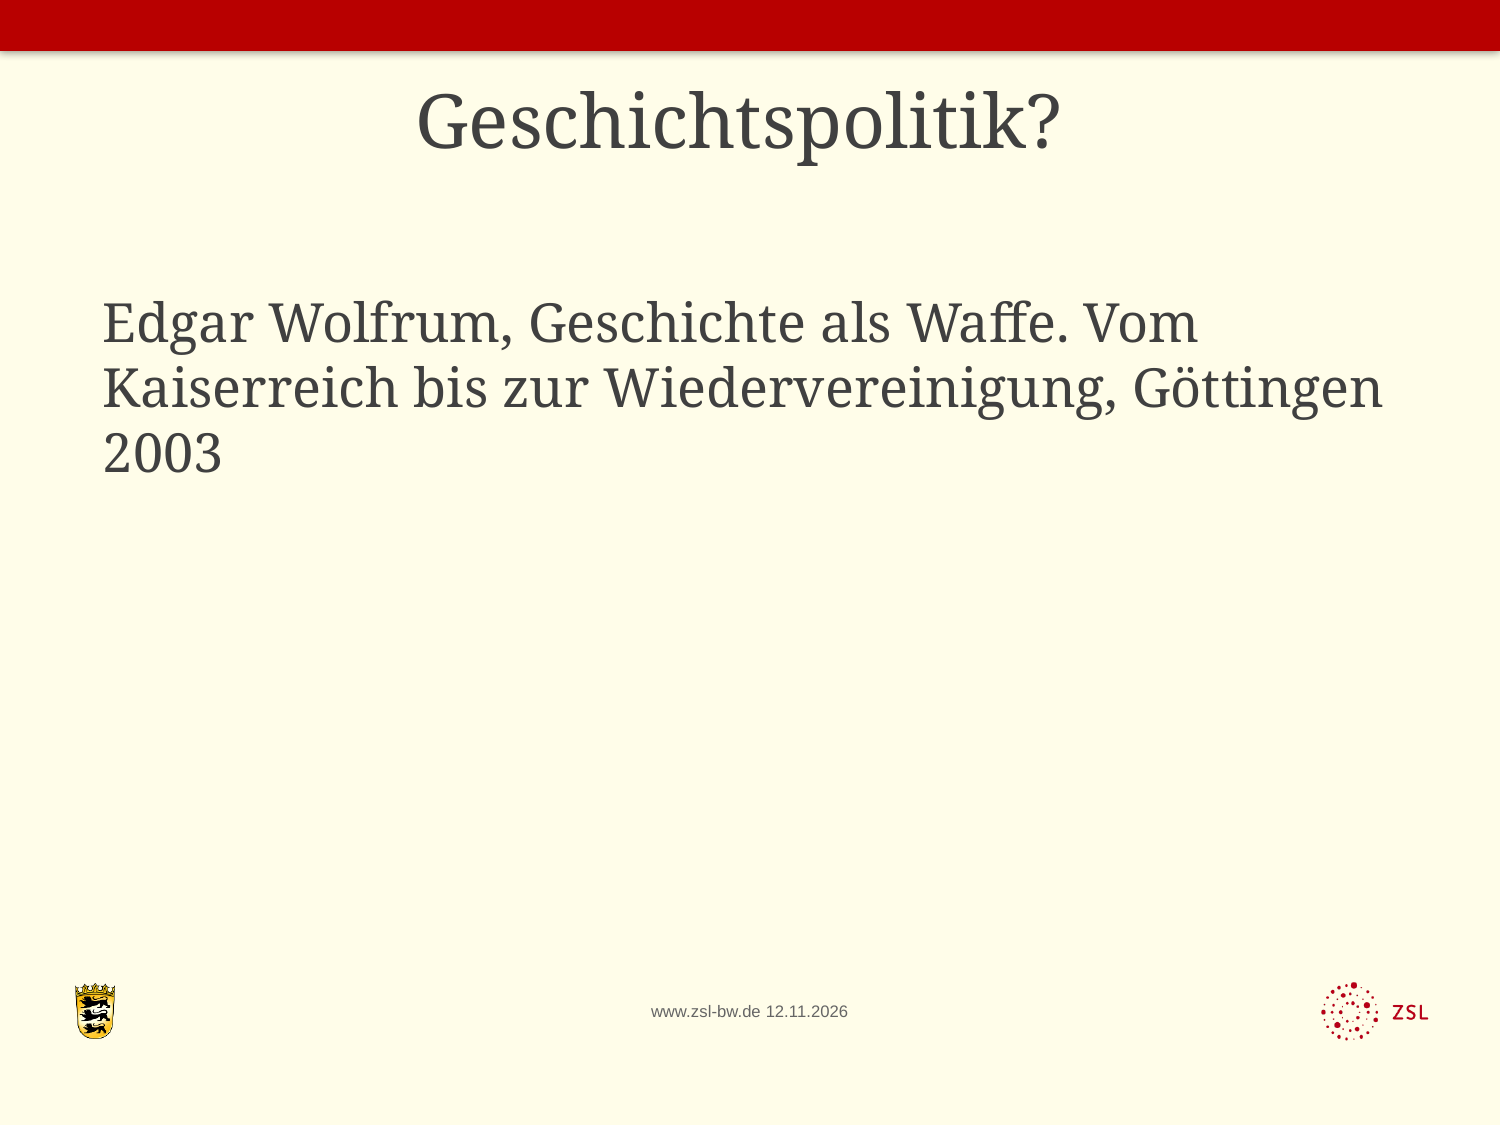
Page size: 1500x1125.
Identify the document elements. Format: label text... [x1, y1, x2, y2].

picture [73, 981, 117, 1041]
title Edgar Wolfrum, Geschichte als Waffe. Vom Kaiserreich bis zur Wiedervereinigung, Göttingen 2003 [88, 281, 1438, 587]
picture [1320, 981, 1429, 1041]
text_box Geschichtspolitik? [88, 66, 1391, 185]
